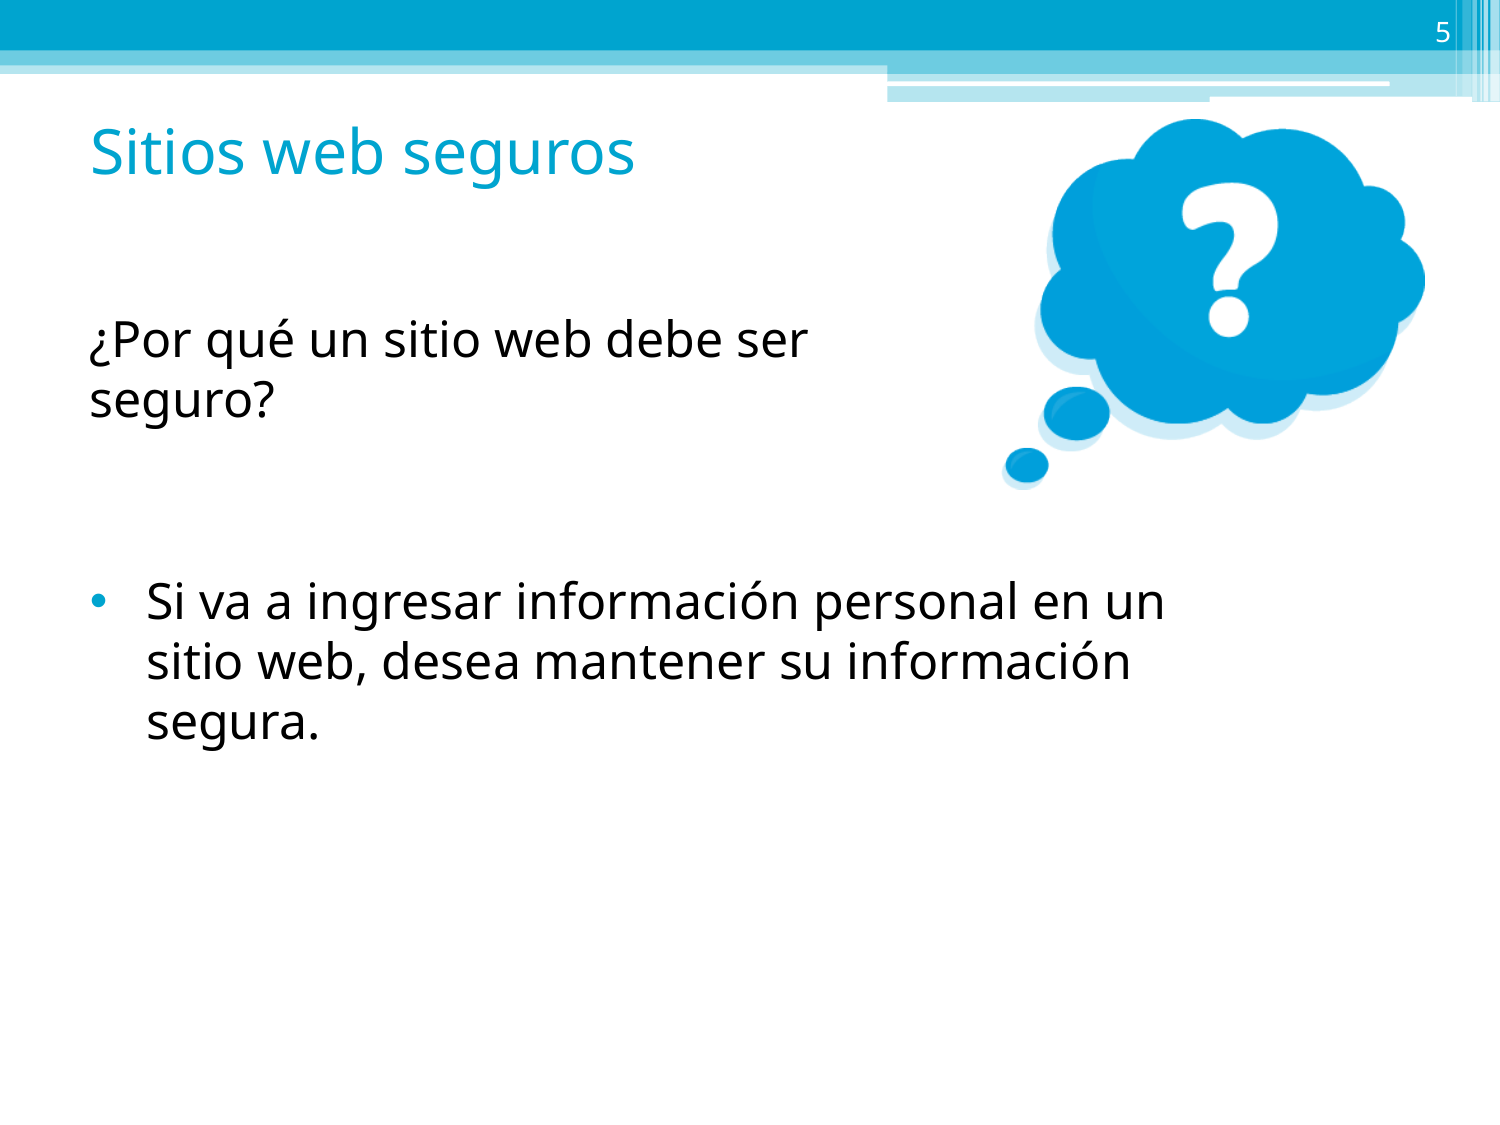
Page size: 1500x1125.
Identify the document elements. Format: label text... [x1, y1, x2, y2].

title Sitios web seguros [75, 99, 1425, 275]
text_box Si va a ingresar información personal en un sitio web, desea mantener su información segura. [74, 562, 1243, 758]
slide_number 5 [1340, 0, 1466, 61]
picture [1001, 119, 1425, 490]
text_box ¿Por qué un sitio web debe ser seguro? [75, 300, 892, 435]
picture [1204, 119, 1425, 274]
picture [1182, 183, 1278, 291]
picture [1209, 297, 1249, 337]
